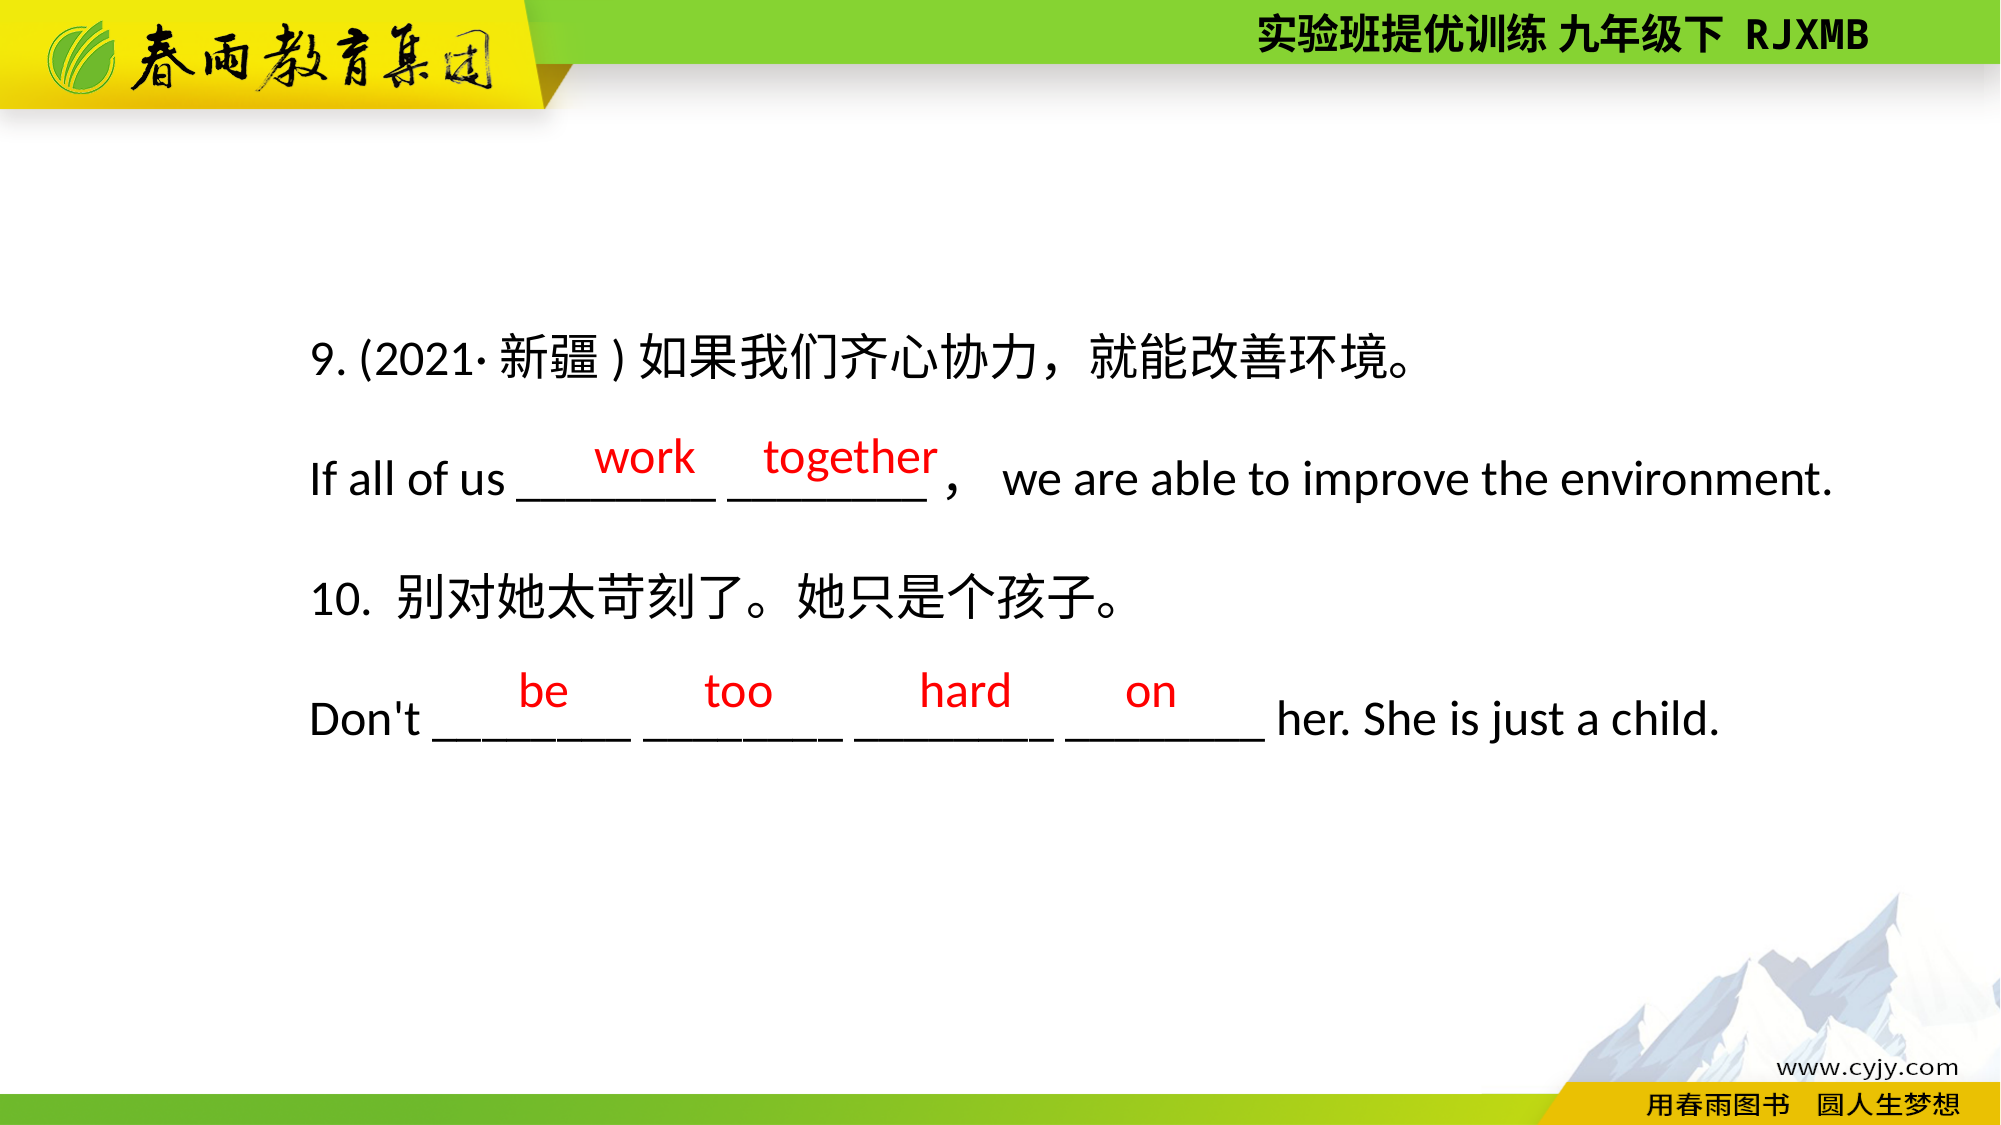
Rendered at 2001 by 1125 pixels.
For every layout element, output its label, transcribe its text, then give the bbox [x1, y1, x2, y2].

picture [0, 0, 2001, 1125]
text_box 9. (2021·新疆)如果我们齐心协力，就能改善环境。 If all of us ________ ________，we are able to improve the environment. 10. 别对她太苛刻了。她只是个孩子。 Don't ________ ________ ________ ________ her. She is just a child. [195, 258, 1893, 753]
text_box be too hard on [503, 650, 1255, 726]
text_box work together [579, 416, 955, 492]
